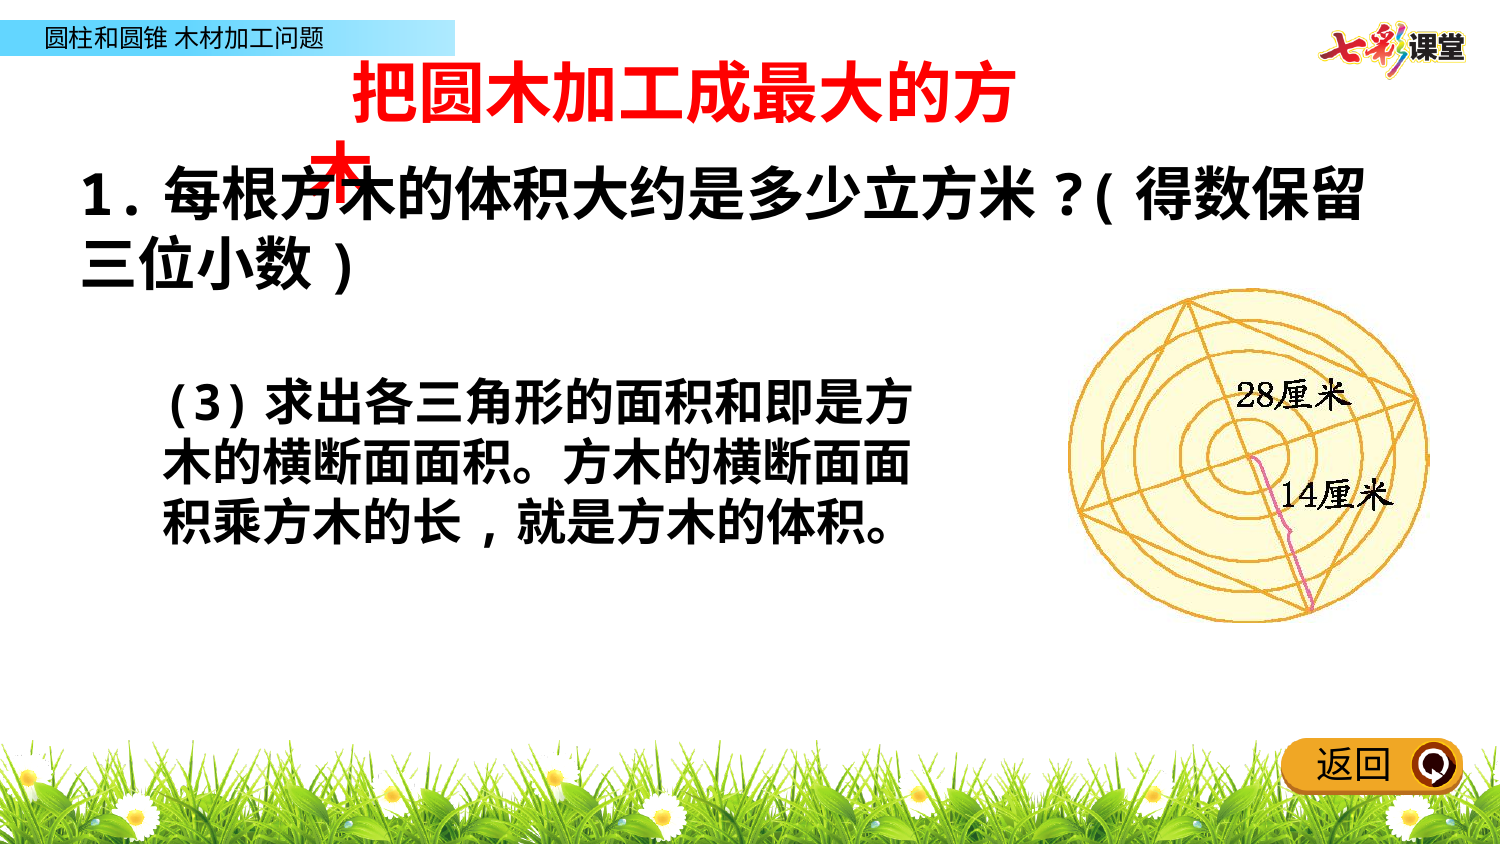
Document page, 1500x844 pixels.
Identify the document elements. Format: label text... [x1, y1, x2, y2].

picture [1068, 288, 1430, 623]
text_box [1281, 733, 1464, 795]
picture [1316, 20, 1468, 80]
text_box 把圆木加工成最大的方木 [293, 43, 1058, 139]
text_box 1.每根方木的体积大约是多少立方米?(得数保留三位小数) [64, 150, 1440, 305]
text_box (3)求出各三角形的面积和即是方 木的横断面面积。方木的横断面面 积乘方木的长,就是方木的体积。 [147, 362, 1010, 558]
picture [0, 740, 1500, 844]
